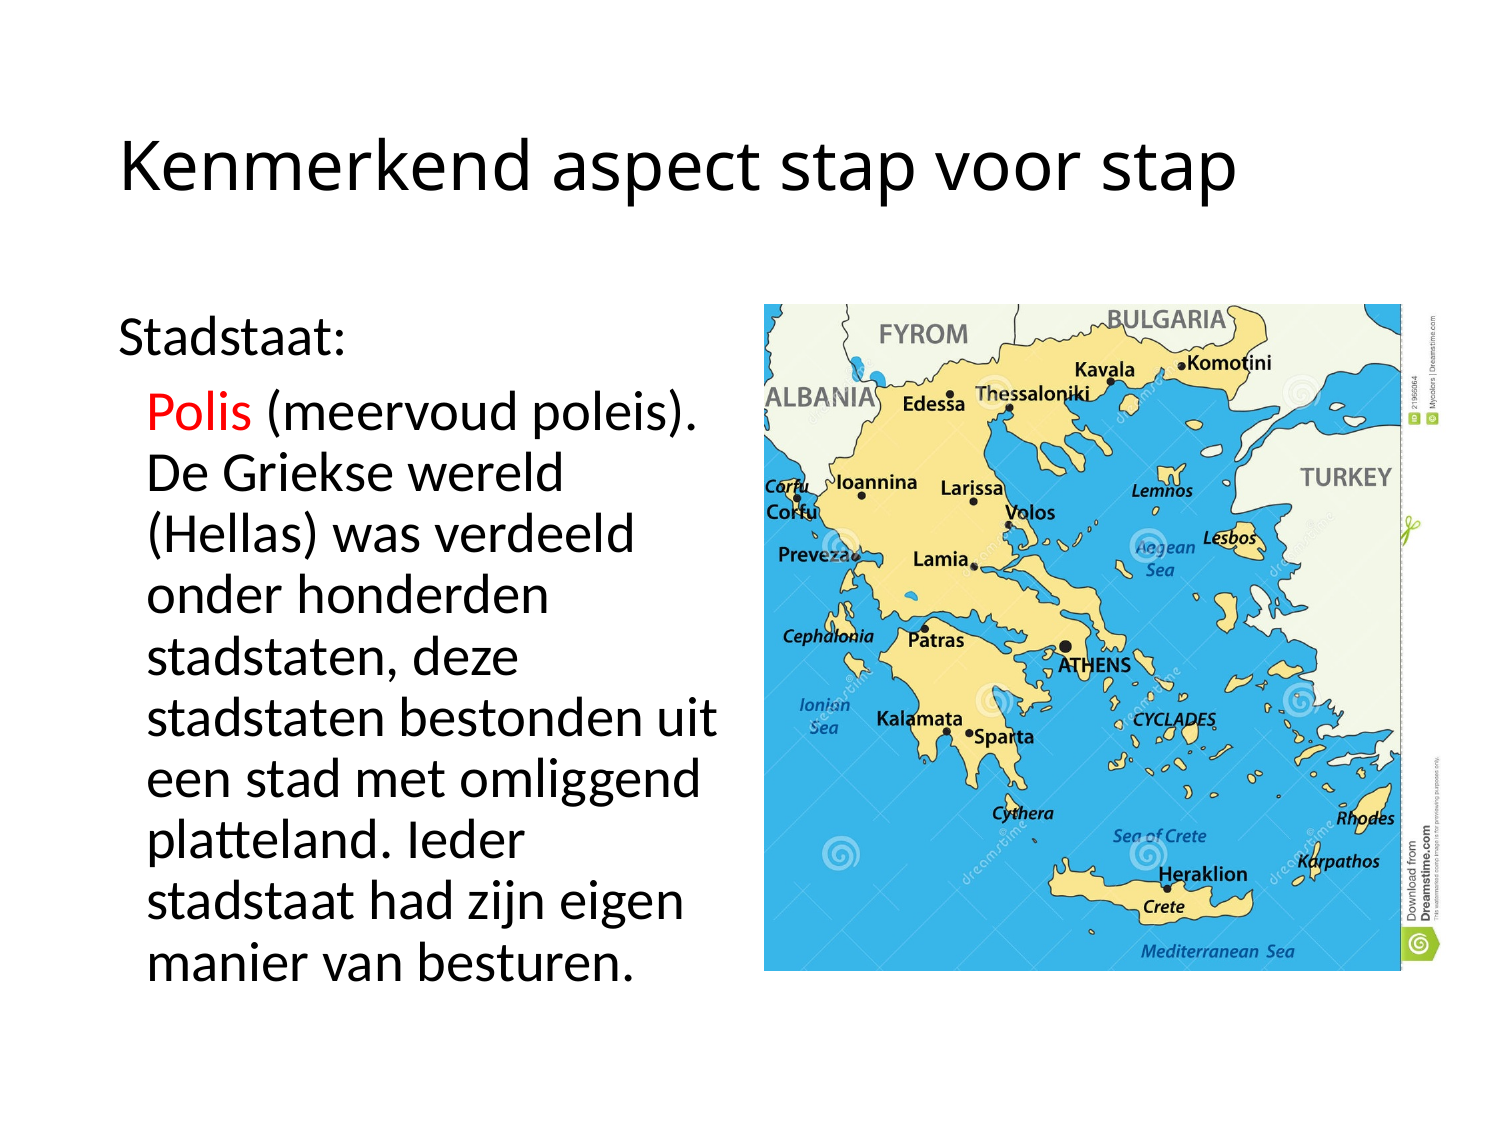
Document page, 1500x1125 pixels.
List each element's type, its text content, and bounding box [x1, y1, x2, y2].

picture [764, 304, 1446, 971]
list Stadstaat: Polis (meervoud poleis). De Griekse wereld (Hellas) was verdeeld onder honderden stadstaten, deze stadstaten bestonden uit een stad met omliggend platteland. Ieder stadstaat had zijn eigen manier van besturen. [103, 299, 741, 1014]
title Kenmerkend aspect stap voor stap [103, 59, 1397, 278]
